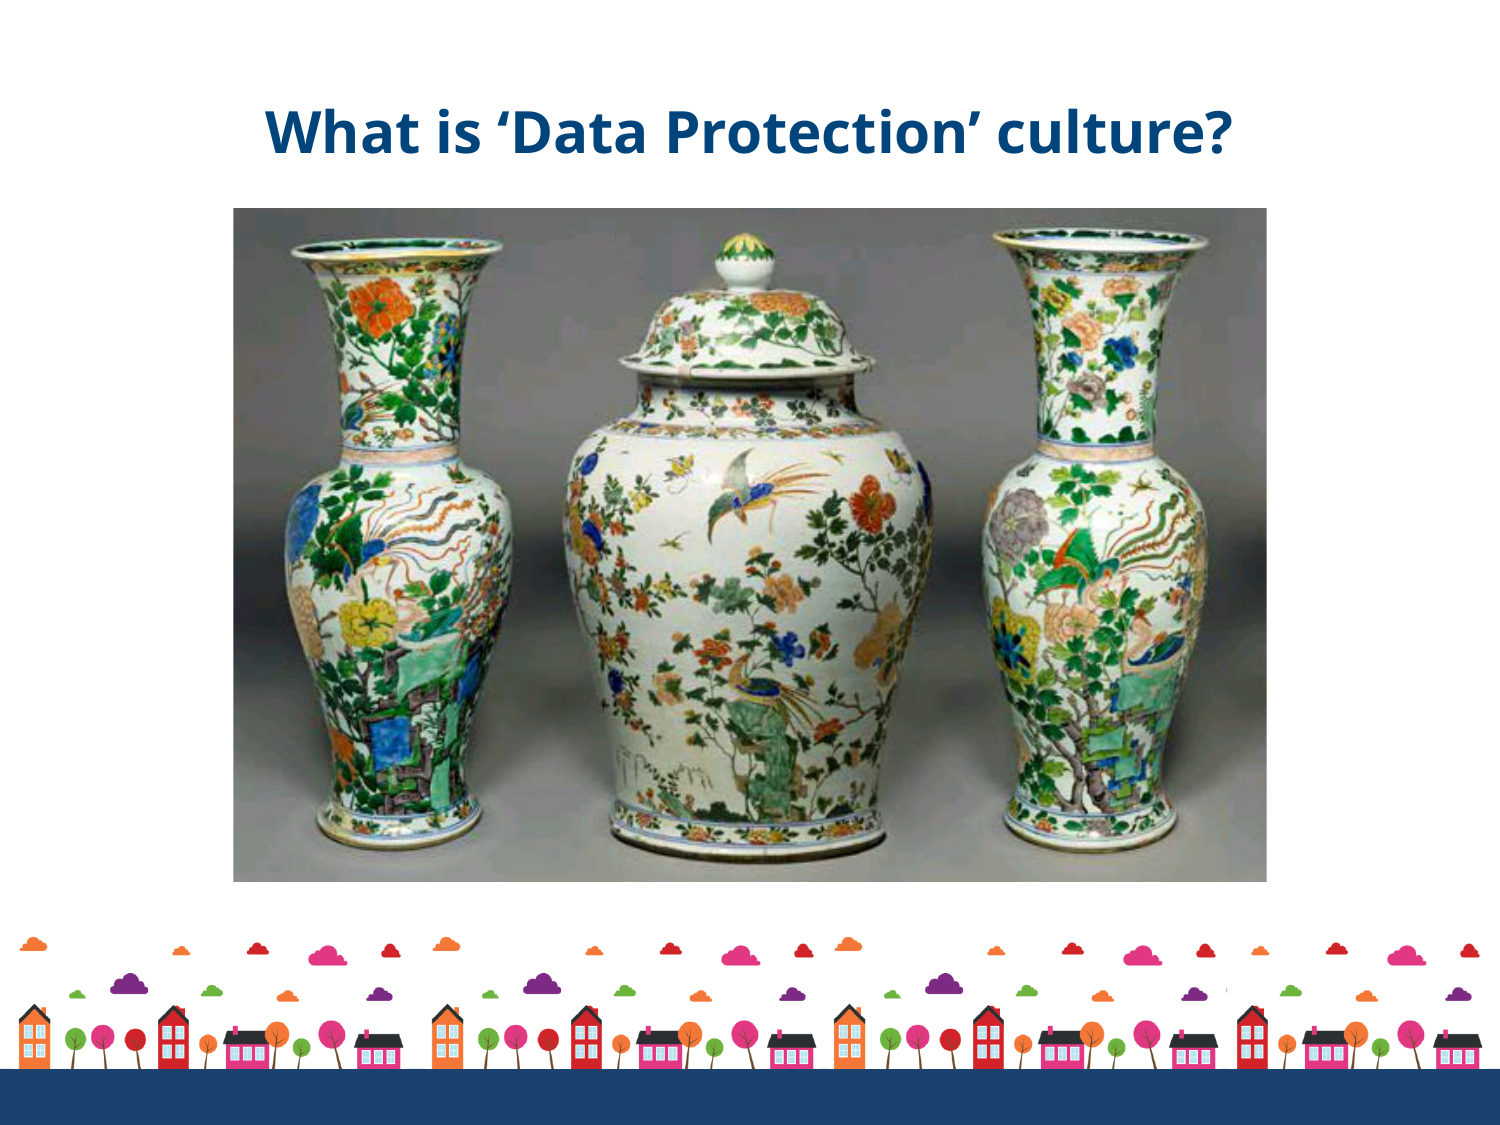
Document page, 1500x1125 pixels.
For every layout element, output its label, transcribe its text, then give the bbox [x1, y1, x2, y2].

title What is ‘Data Protection’ culture? [74, 36, 1425, 224]
picture [232, 207, 1267, 882]
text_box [0, 933, 1500, 1125]
